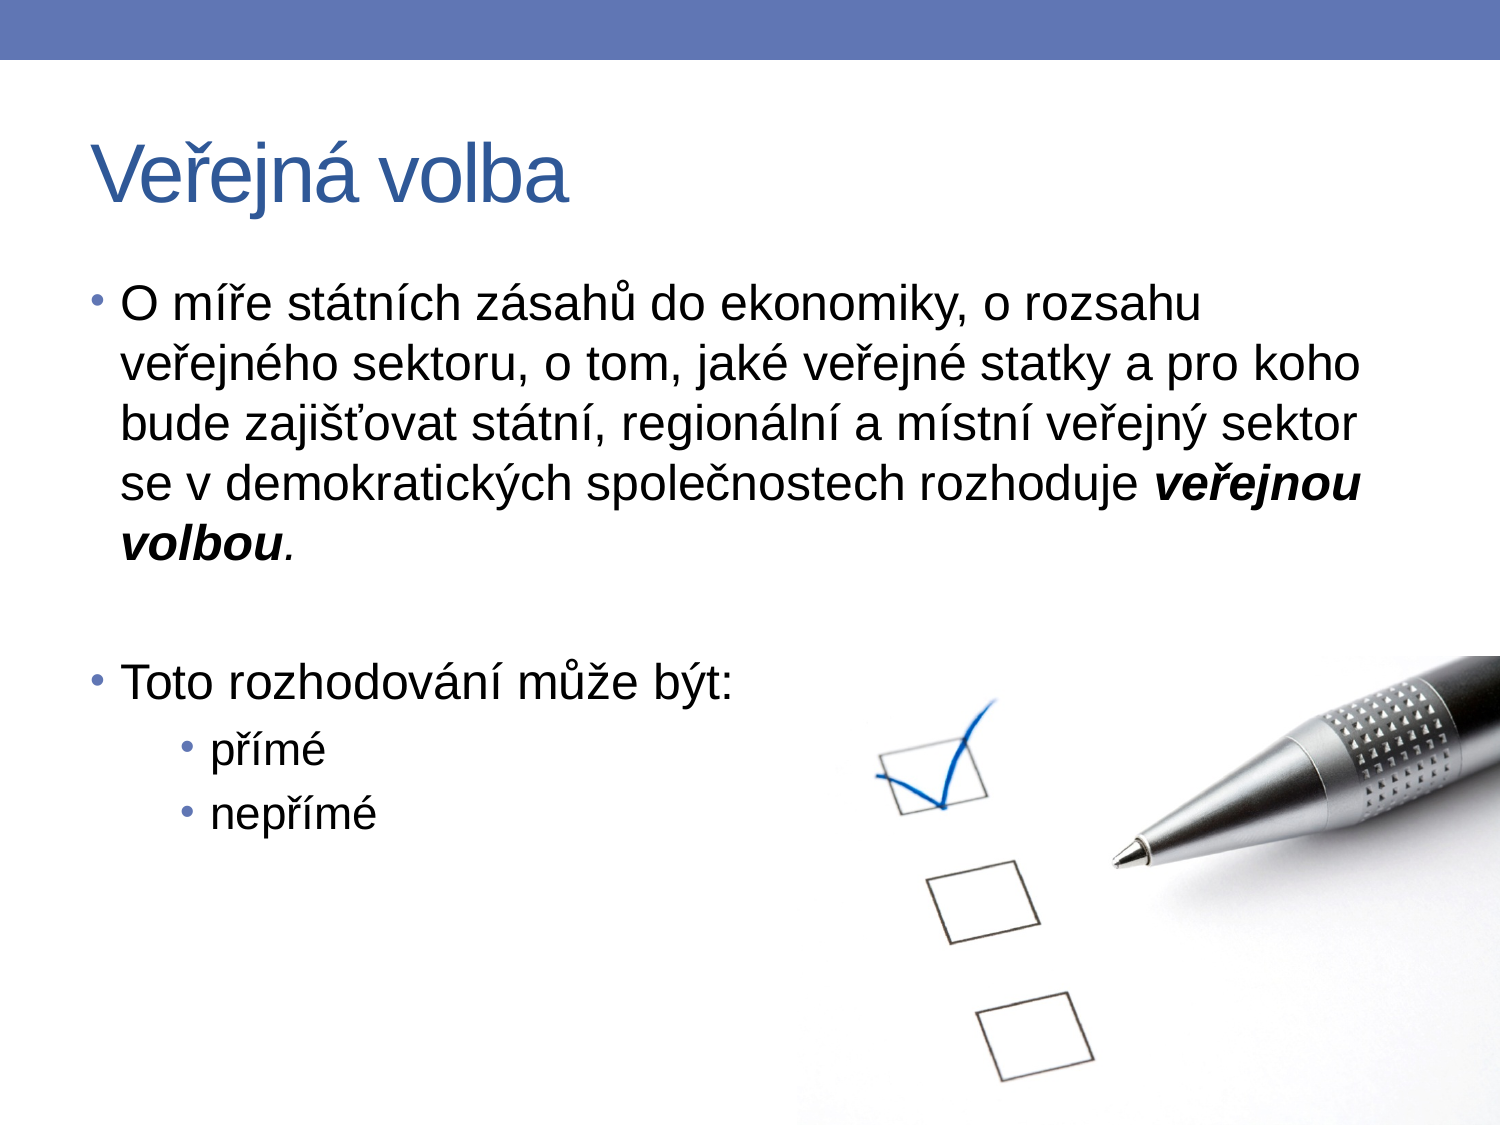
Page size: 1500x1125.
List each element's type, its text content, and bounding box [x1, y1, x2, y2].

list O míře státních zásahů do ekonomiky, o rozsahu veřejného sektoru, o tom, jaké veřejné statky a pro koho bude zajišťovat státní, regionální a místní veřejný sektor se v demokratických společnostech rozhoduje veřejnou volbou. Toto rozhodování může být: přímé nepřímé [75, 262, 1425, 965]
picture [796, 656, 1500, 1125]
title Veřejná volba [75, 87, 1425, 250]
